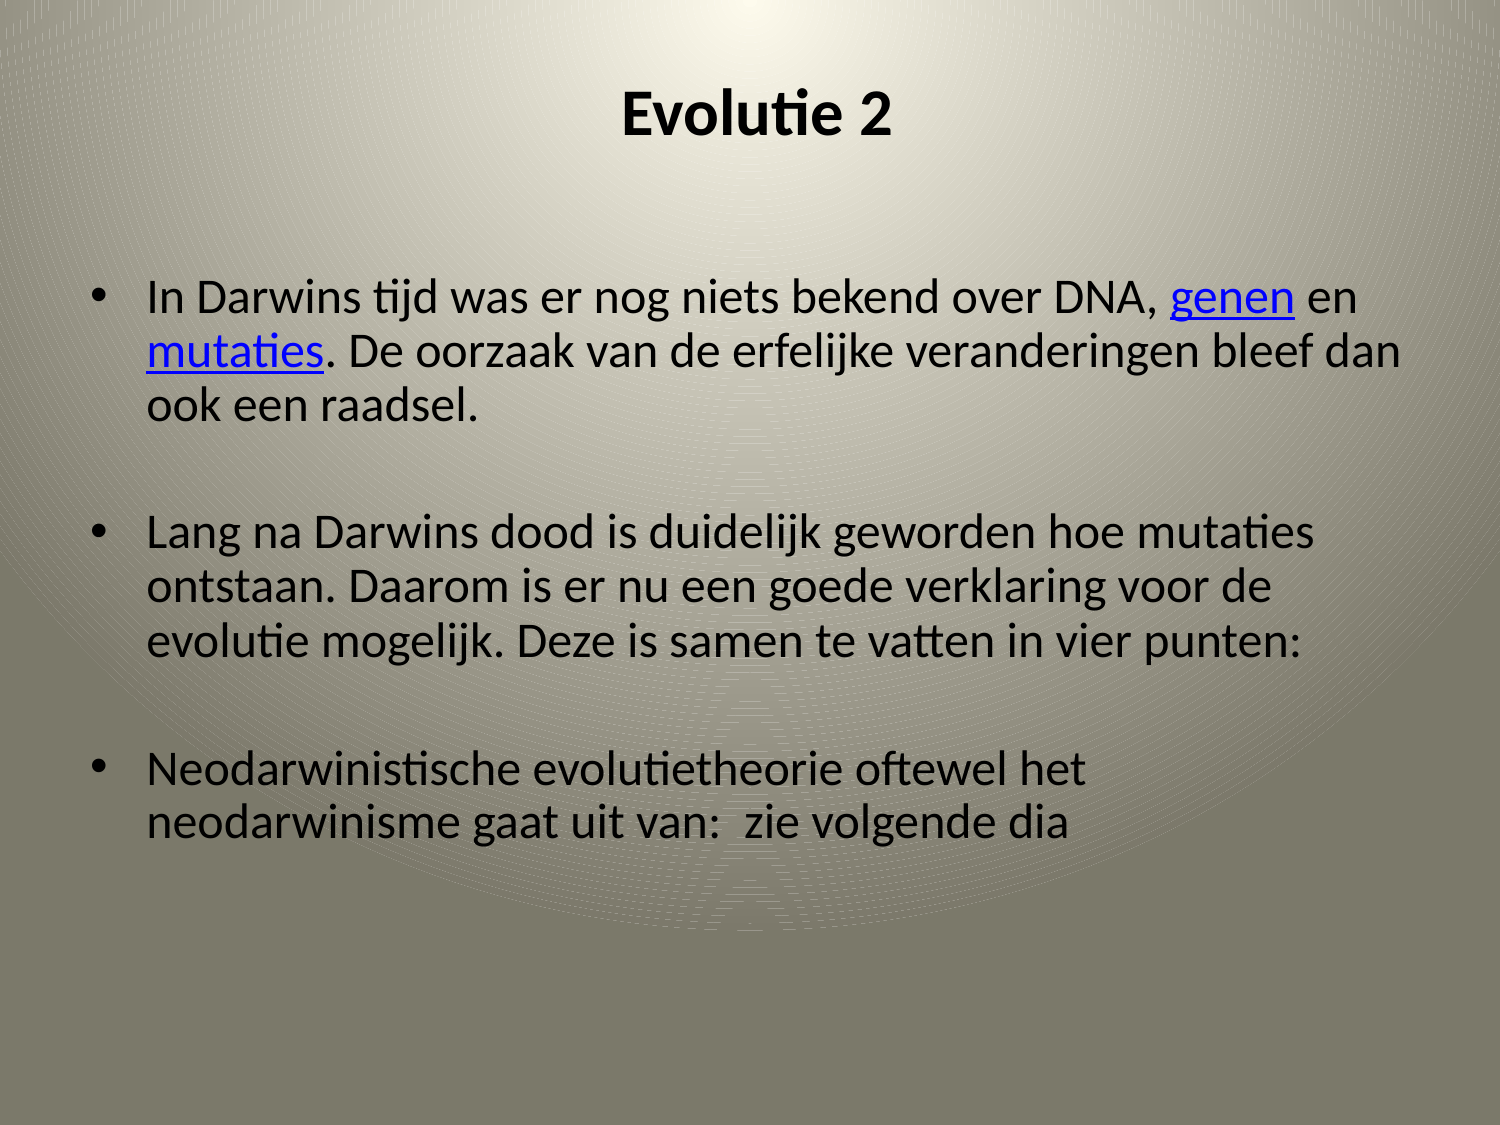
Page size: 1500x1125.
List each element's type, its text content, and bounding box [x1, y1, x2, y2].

title Evolutie 2 [75, 45, 1425, 173]
list In Darwins tijd was er nog niets bekend over DNA, genen en mutaties. De oorzaak van de erfelijke veranderingen bleef dan ook een raadsel. Lang na Darwins dood is duidelijk geworden hoe mutaties ontstaan. Daarom is er nu een goede verklaring voor de evolutie mogelijk. Deze is samen te vatten in vier punten: Neodarwinistische evolutietheorie oftewel het neodarwinisme gaat uit van: zie volgende dia [75, 262, 1425, 1005]
